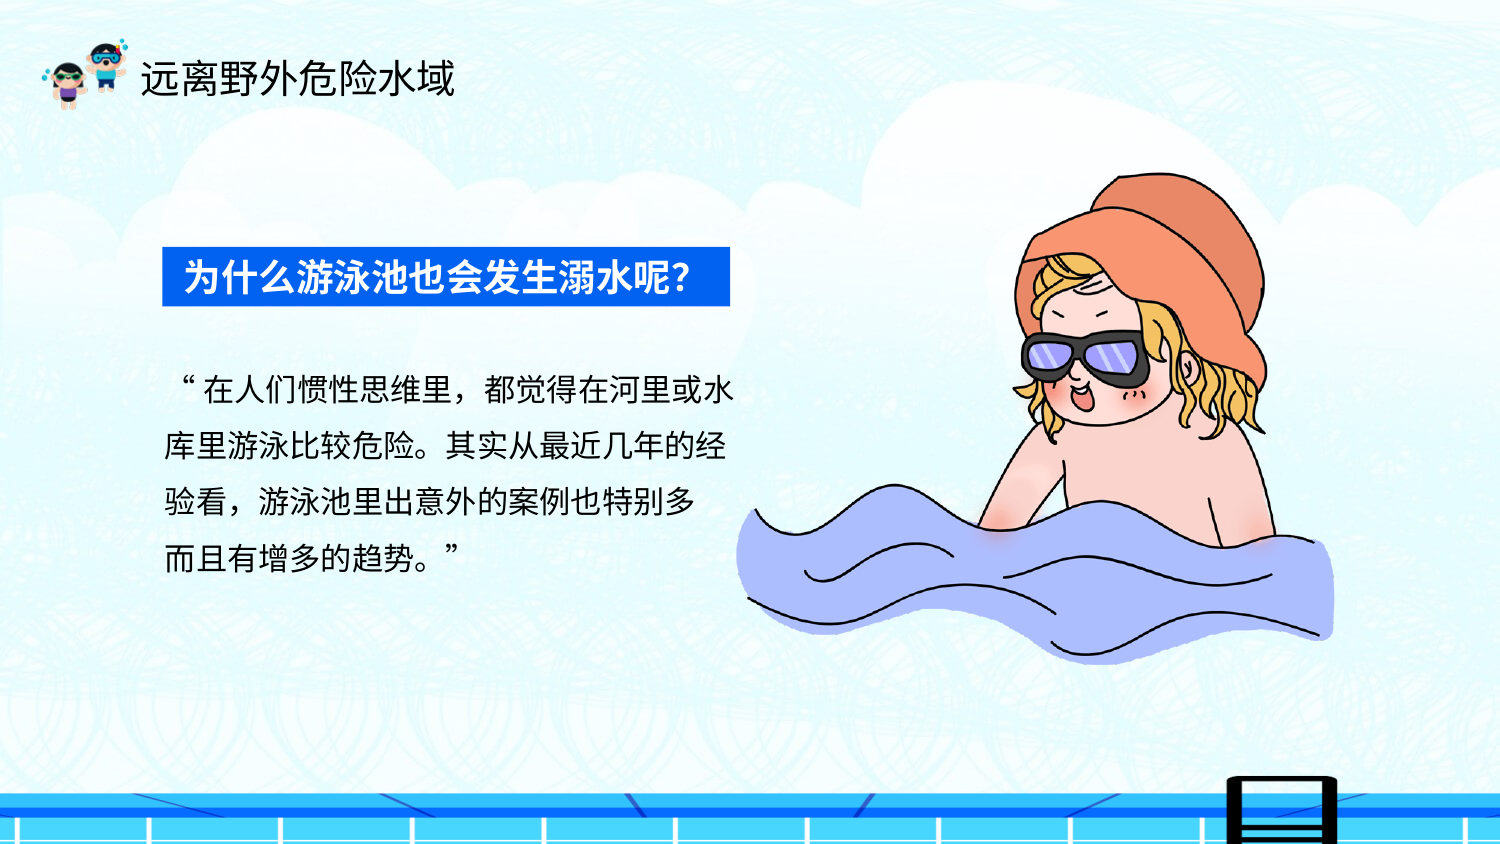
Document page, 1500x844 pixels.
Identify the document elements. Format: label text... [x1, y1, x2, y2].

text_box 为什么游泳池也会发生溺水呢？ [162, 246, 712, 307]
picture [0, 0, 1500, 844]
text_box “在人们惯性思维里，都觉得在河里或水库里游泳比较危险。其实从最近几年的经验看，游泳池里出意外的案例也特别多 而且有增多的趋势。” [149, 344, 712, 584]
